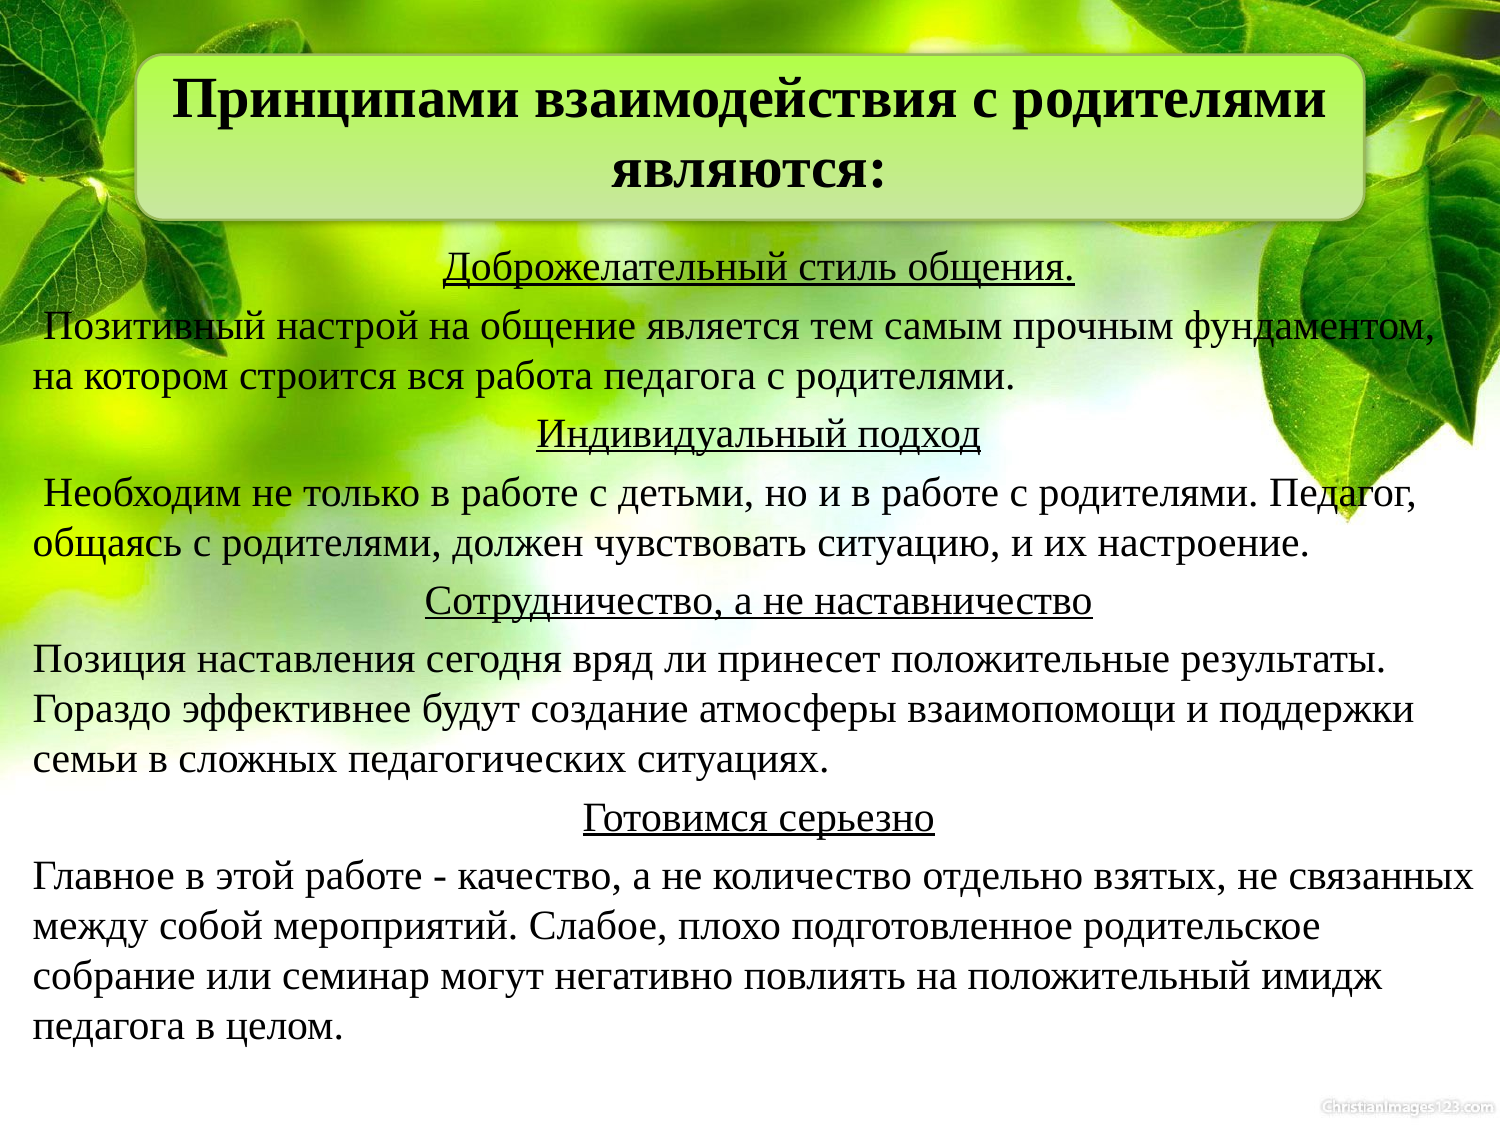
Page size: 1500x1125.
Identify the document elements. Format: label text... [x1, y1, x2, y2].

picture [0, 0, 1500, 1125]
title Принципами взаимодействия с родителями являются: [74, 125, 1426, 231]
list Доброжелательный стиль общения. Позитивный настрой на общение является тем самым прочным фундаментом, на котором строится вся работа педагога с родителями. Индивидуальный подход Необходим не только в работе с детьми, но и в работе с родителями. Педагог, общаясь с родителями, должен чувствовать ситуацию, и их настроение. Сотрудничество, а не наставничество Позиция наставления сегодня вряд ли принесет положительные результаты. Гораздо эффективнее будут создание атмосферы взаимопомощи и поддержки семьи в сложных педагогических ситуациях. Готовимся серьезно Главное в этой работе - качество, а не количество отдельно взятых, не связанных между собой мероприятий. Слабое, плохо подготовленное родительское собрание или семинар могут негативно повлиять на положительный имидж педагога в целом. [17, 231, 1500, 1125]
text_box [134, 53, 1366, 125]
